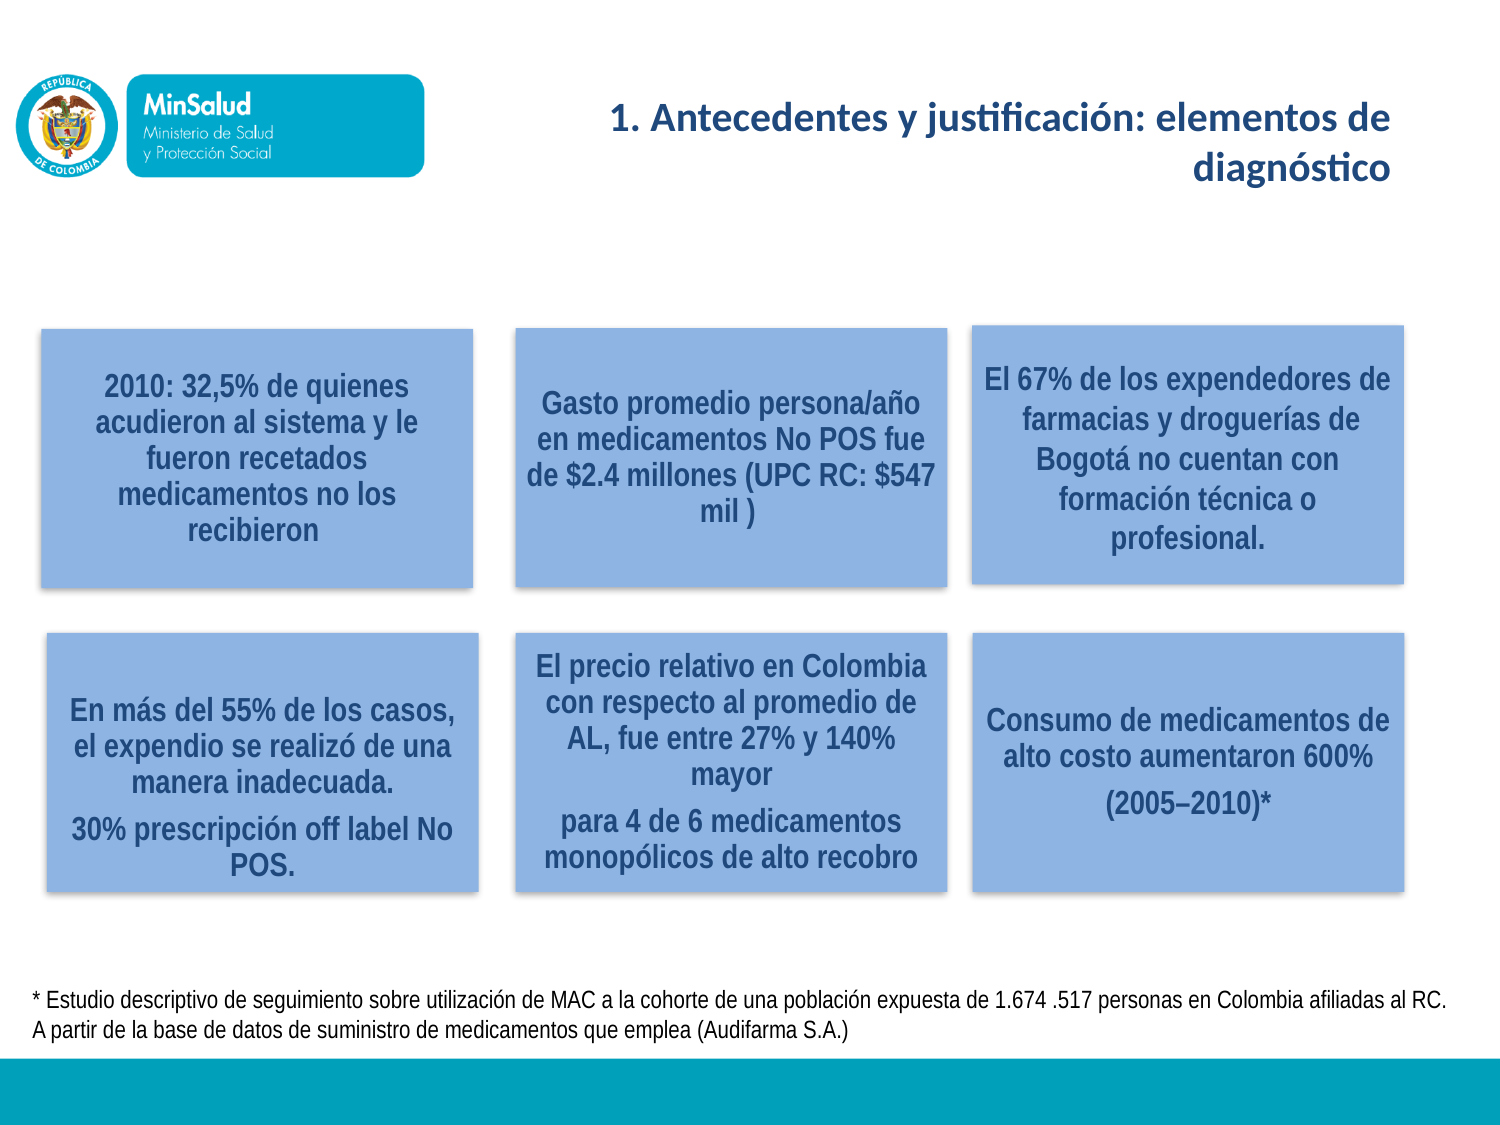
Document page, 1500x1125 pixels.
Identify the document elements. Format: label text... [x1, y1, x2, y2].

picture [11, 54, 431, 194]
text_box 1. Antecedentes y justificación: elementos de diagnóstico [538, 81, 1407, 198]
text_box * Estudio descriptivo de seguimiento sobre utilización de MAC a la cohorte de una población expuesta de 1.674 .517 personas en Colombia afiliadas al RC. A partir de la base de datos de suministro de medicamentos que emplea (Audifarma S.A.) [17, 975, 1477, 1051]
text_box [41, 243, 1424, 977]
text_box 3. Diagnóstico [289, 78, 1447, 163]
